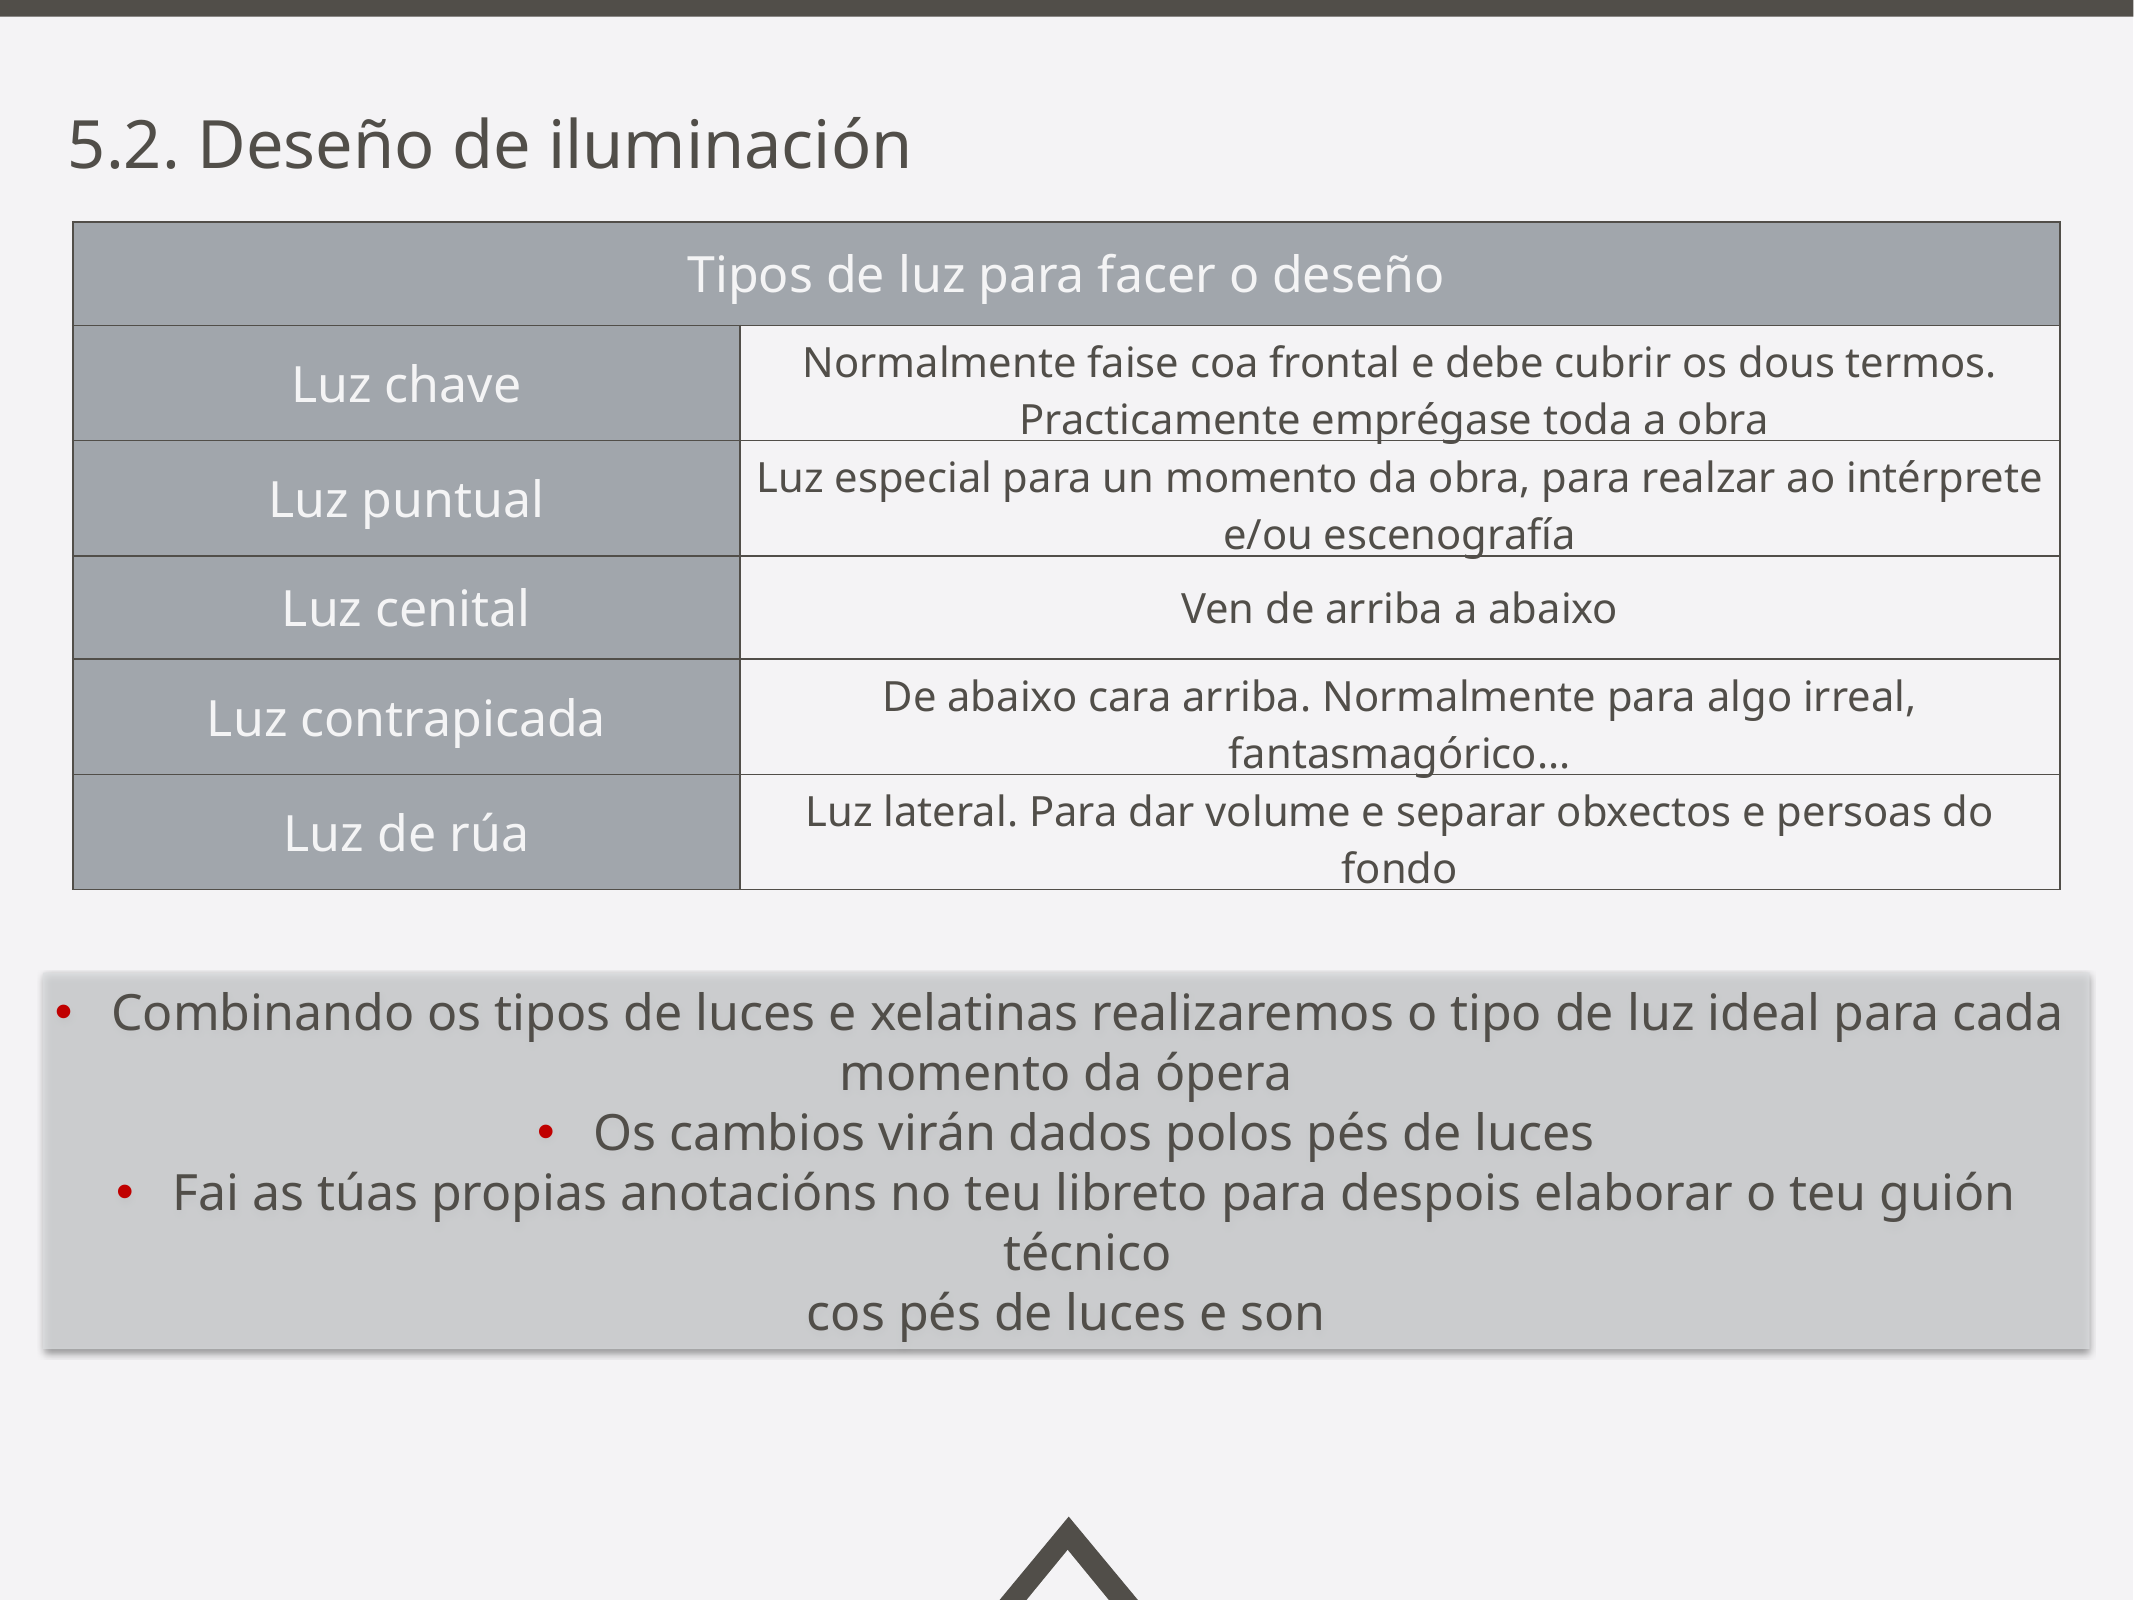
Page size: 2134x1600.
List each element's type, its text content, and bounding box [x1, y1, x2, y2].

table_cell Luz contrapicada [74, 660, 739, 774]
table_cell Luz especial para un momento da obra, para realzar ao intérprete e/ou escenografía [741, 441, 2059, 555]
table_cell Luz lateral. Para dar volume e separar obxectos e persoas do fondo [741, 775, 2059, 889]
table_cell Luz chave [74, 326, 739, 440]
table_header Tipos de luz para facer o deseño [74, 223, 2059, 325]
text_box Combinando os tipos de luces e xelatinas realizaremos o tipo de luz ideal para cada momento da ópera Os cambios virán dados polos pés de luces Fai as túas propias anotacións no teu libreto para despois elaborar o teu guión técnico cos pés de luces e son [42, 972, 2090, 1350]
table_cell Ven de arriba a abaixo [741, 557, 2059, 658]
table_cell De abaixo cara arriba. Normalmente para algo irreal, fantasmagórico... [741, 660, 2059, 774]
text_box 5.2. Deseño de iluminación [59, 93, 940, 191]
table_cell Luz cenital [74, 557, 739, 658]
table_cell Luz de rúa [74, 775, 739, 889]
table_cell Luz puntual [74, 441, 739, 555]
table_cell Normalmente faise coa frontal e debe cubrir os dous termos. Practicamente emprégase toda a obra [741, 326, 2059, 440]
text_box [412, 255, 430, 368]
